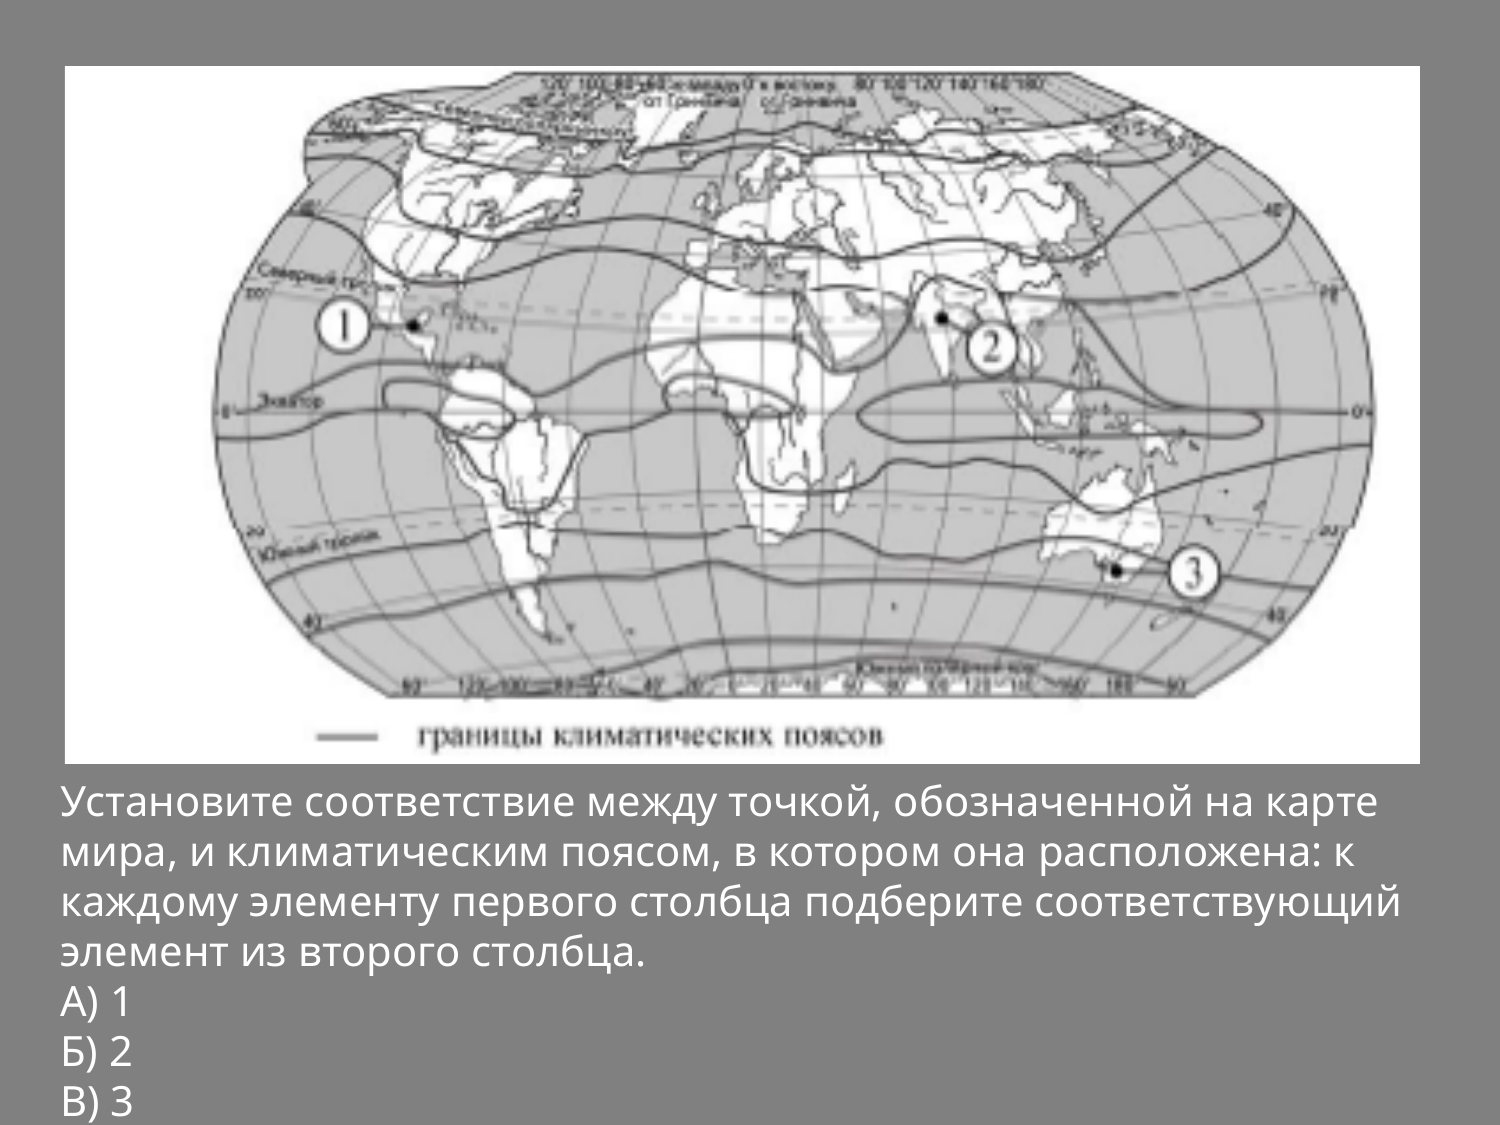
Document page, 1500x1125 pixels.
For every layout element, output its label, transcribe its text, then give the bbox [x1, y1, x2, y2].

picture [64, 66, 1421, 764]
text_box Установите соответствие между точкой, обозначенной на карте мира, и климатическим поясом, в котором она расположена: к каждому элементу первого столбца подберите соответствующий элемент из второго столбца. А) 1 Б) 2 В) 3 [45, 766, 1440, 1125]
